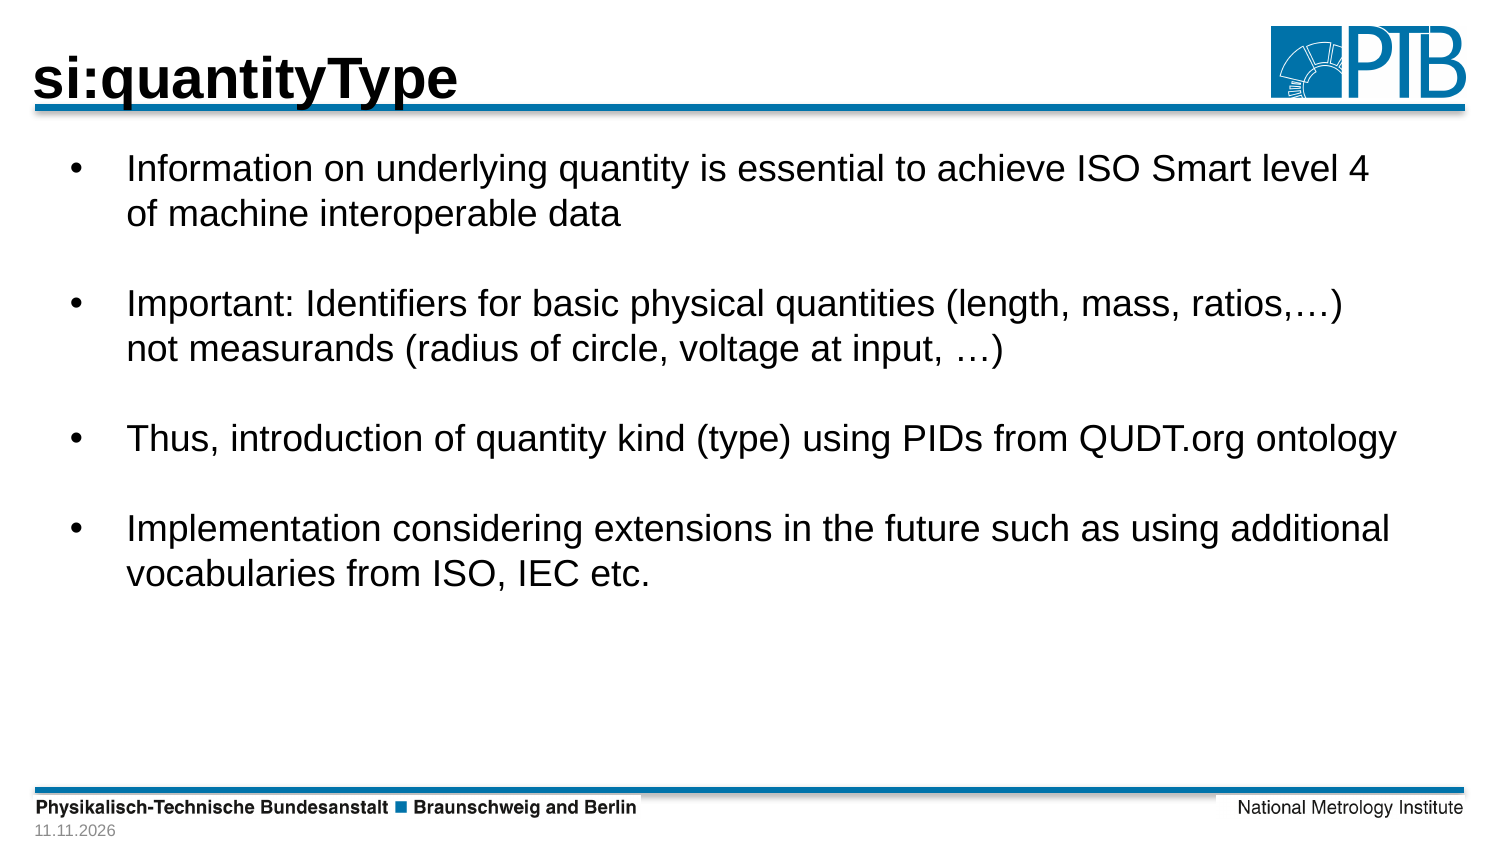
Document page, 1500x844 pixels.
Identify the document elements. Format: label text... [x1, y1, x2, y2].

picture [1459, 80, 1467, 98]
picture [33, 795, 641, 815]
picture [1216, 795, 1465, 819]
picture [1459, 26, 1467, 75]
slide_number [19, 815, 669, 844]
text_box Information on underlying quantity is essential to achieve ISO Smart level 4 of machine interoperable data Important: Identifiers for basic physical quantities (length, mass, ratios,…) not measurands (radius of circle, voltage at input, …) Thus, introduction of quantity kind (type) using PIDs from QUDT.org ontology Implementation considering extensions in the future such as using additional vocabularies from ISO, IEC etc. [55, 137, 1421, 647]
title si:quantityType [17, 26, 1459, 123]
